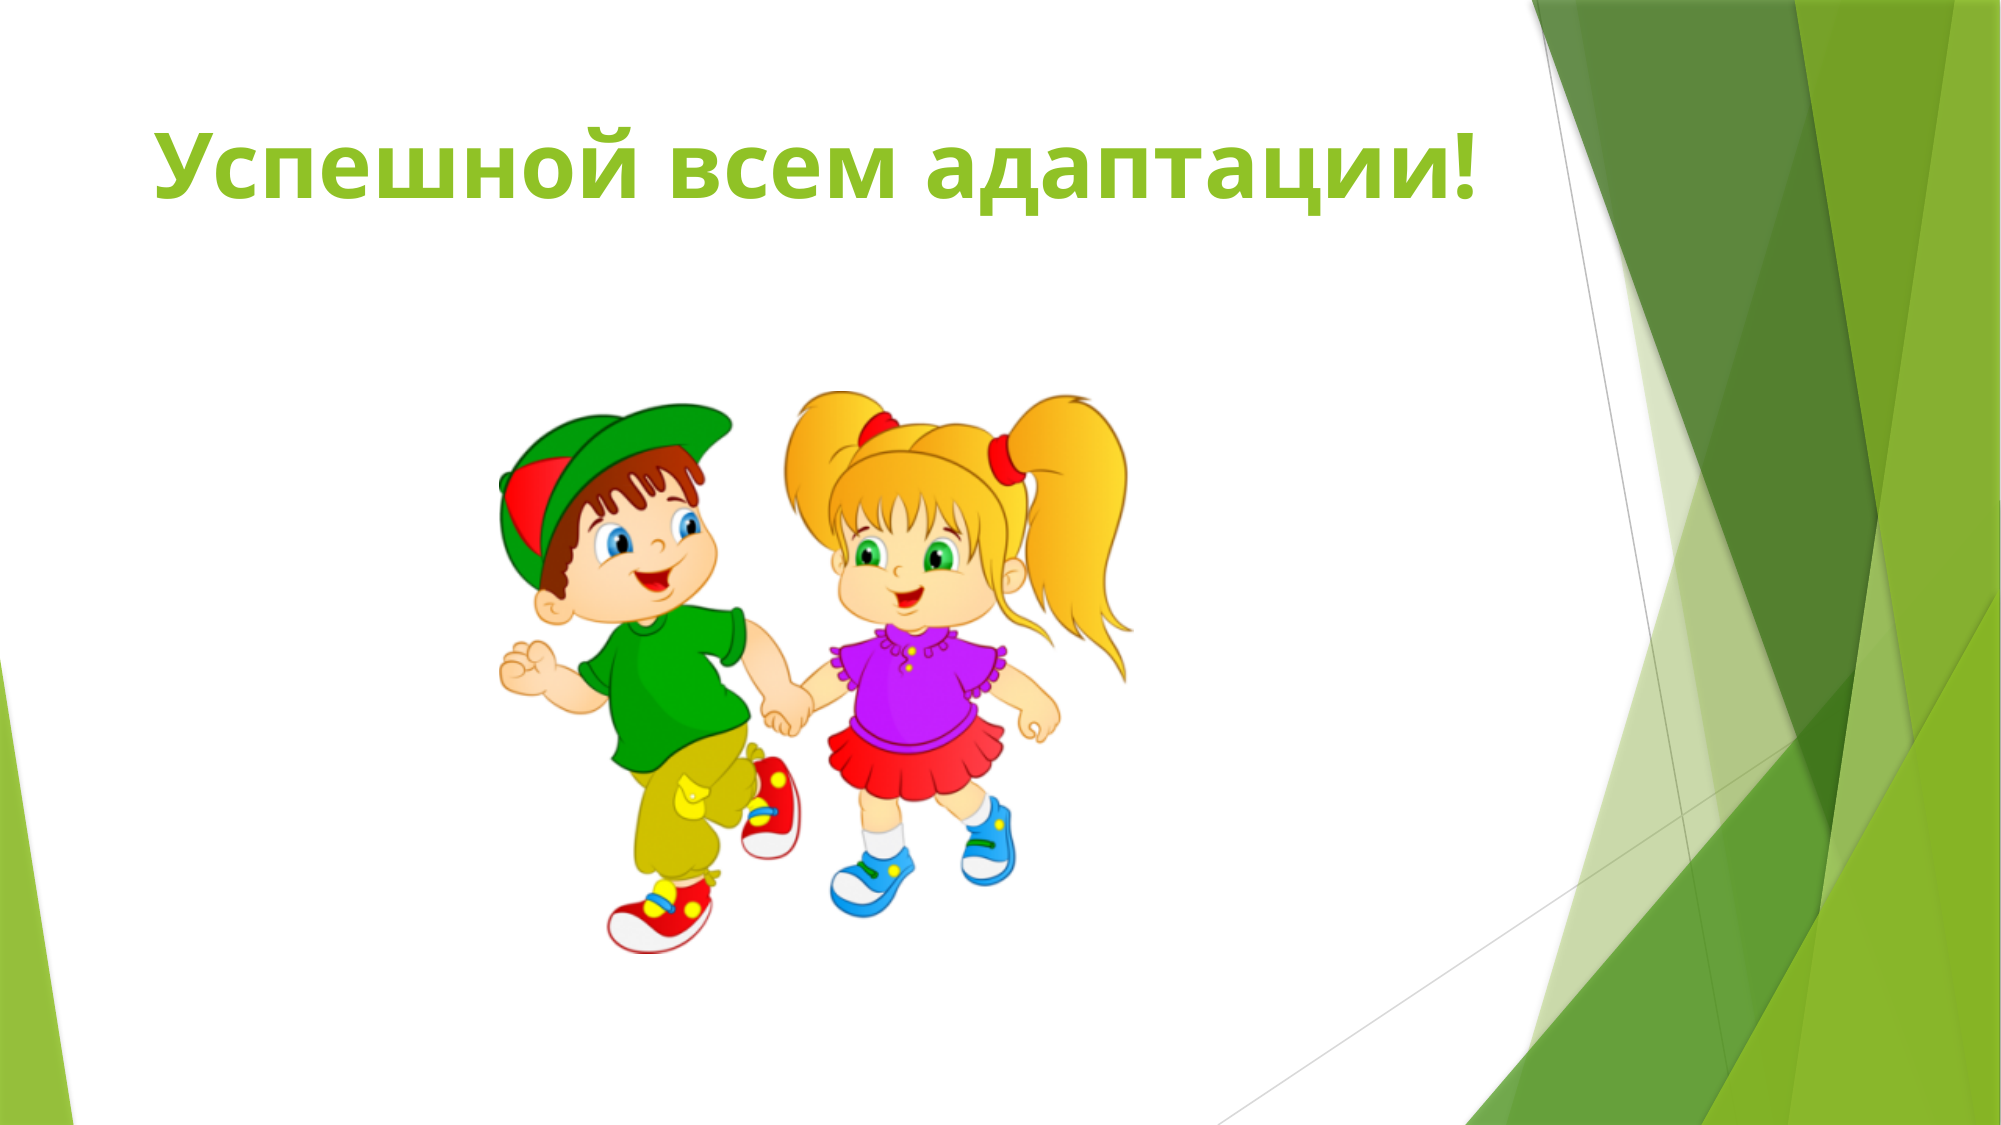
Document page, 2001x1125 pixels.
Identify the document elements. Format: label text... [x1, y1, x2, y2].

title Успешной всем адаптации! [111, 99, 1522, 317]
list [498, 391, 1134, 955]
